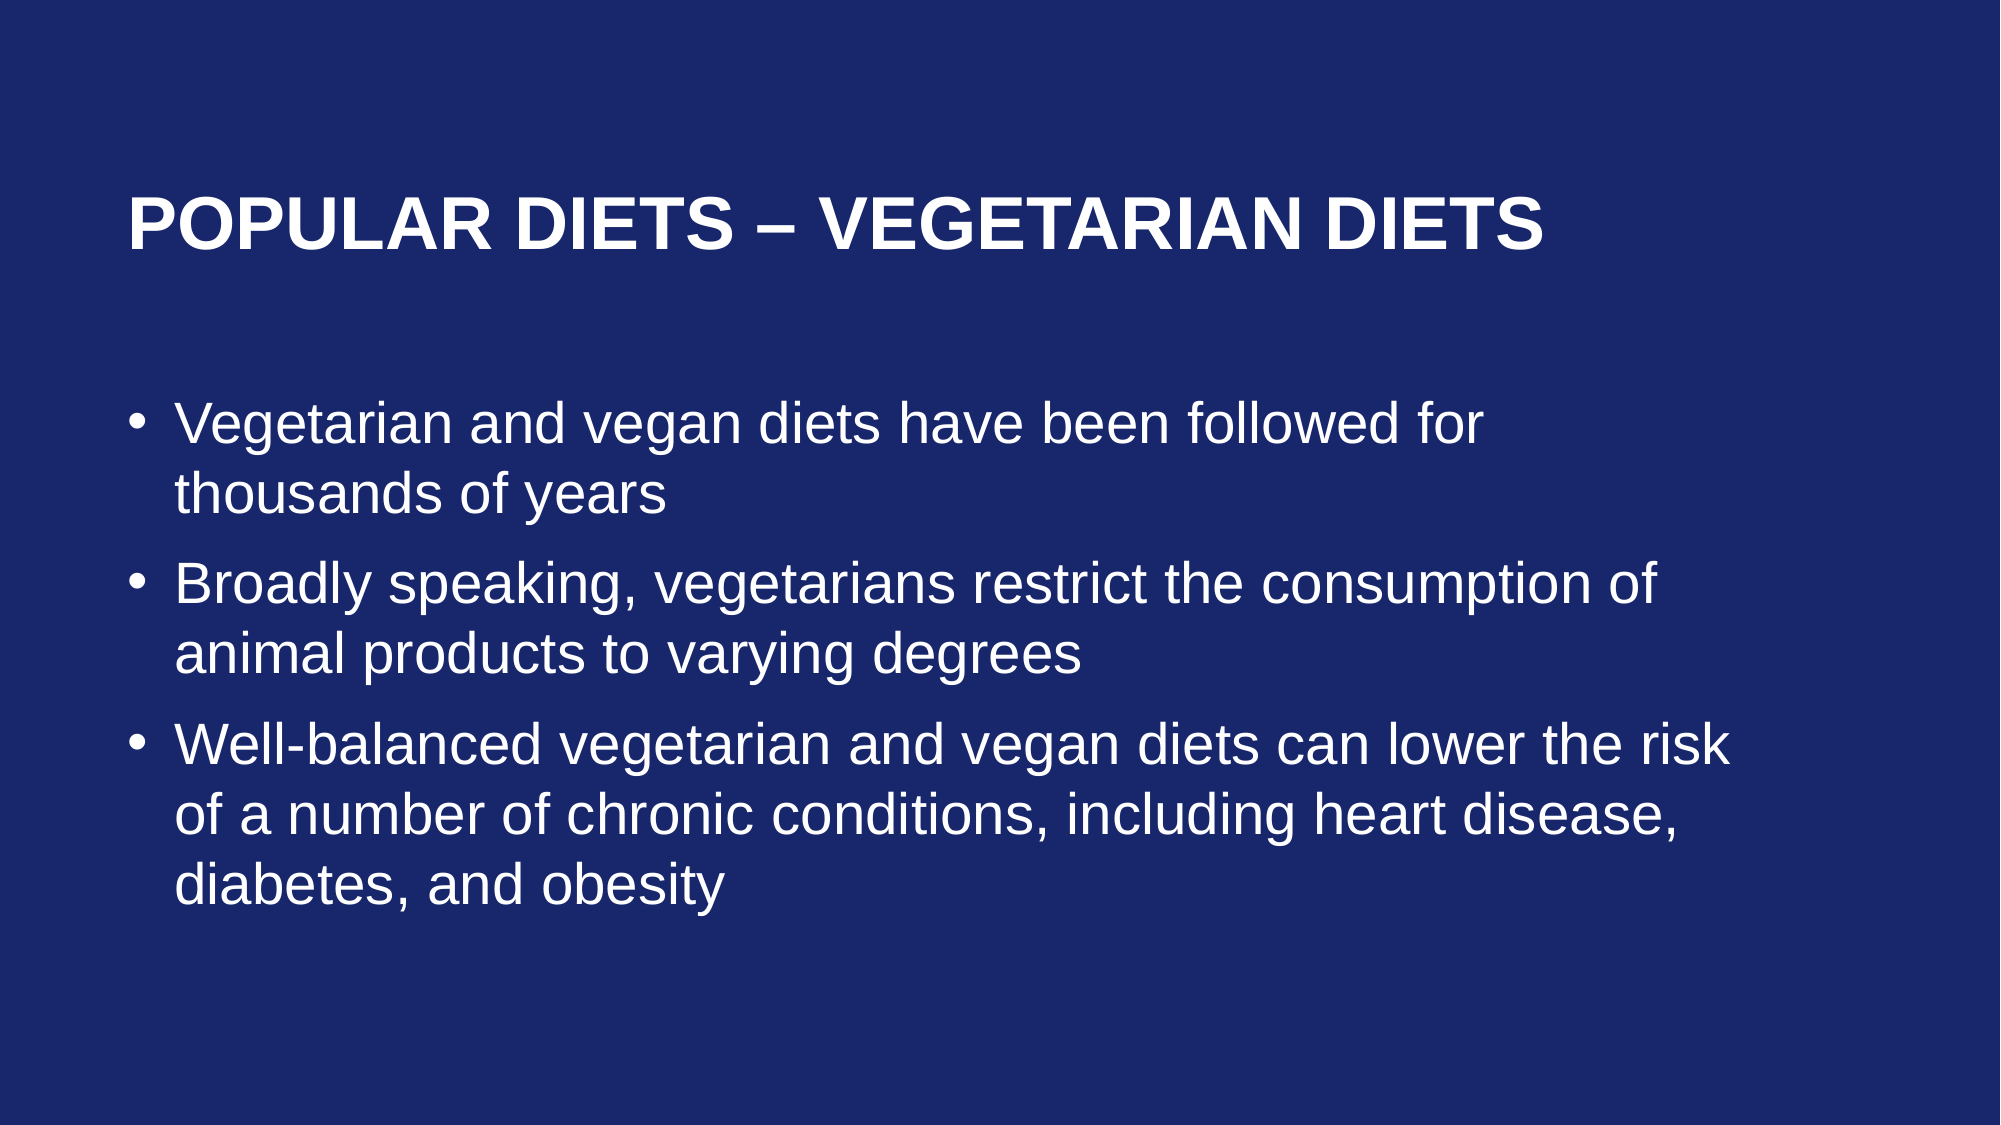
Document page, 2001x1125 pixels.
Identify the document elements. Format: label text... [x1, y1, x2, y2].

title Popular Diets – Vegetarian Diets [112, 99, 1775, 339]
list Vegetarian and vegan diets have been followed for thousands of years Broadly speaking, vegetarians restrict the consumption of animal products to varying degrees Well-balanced vegetarian and vegan diets can lower the risk of a number of chronic conditions, including heart disease, diabetes, and obesity [112, 351, 1775, 950]
